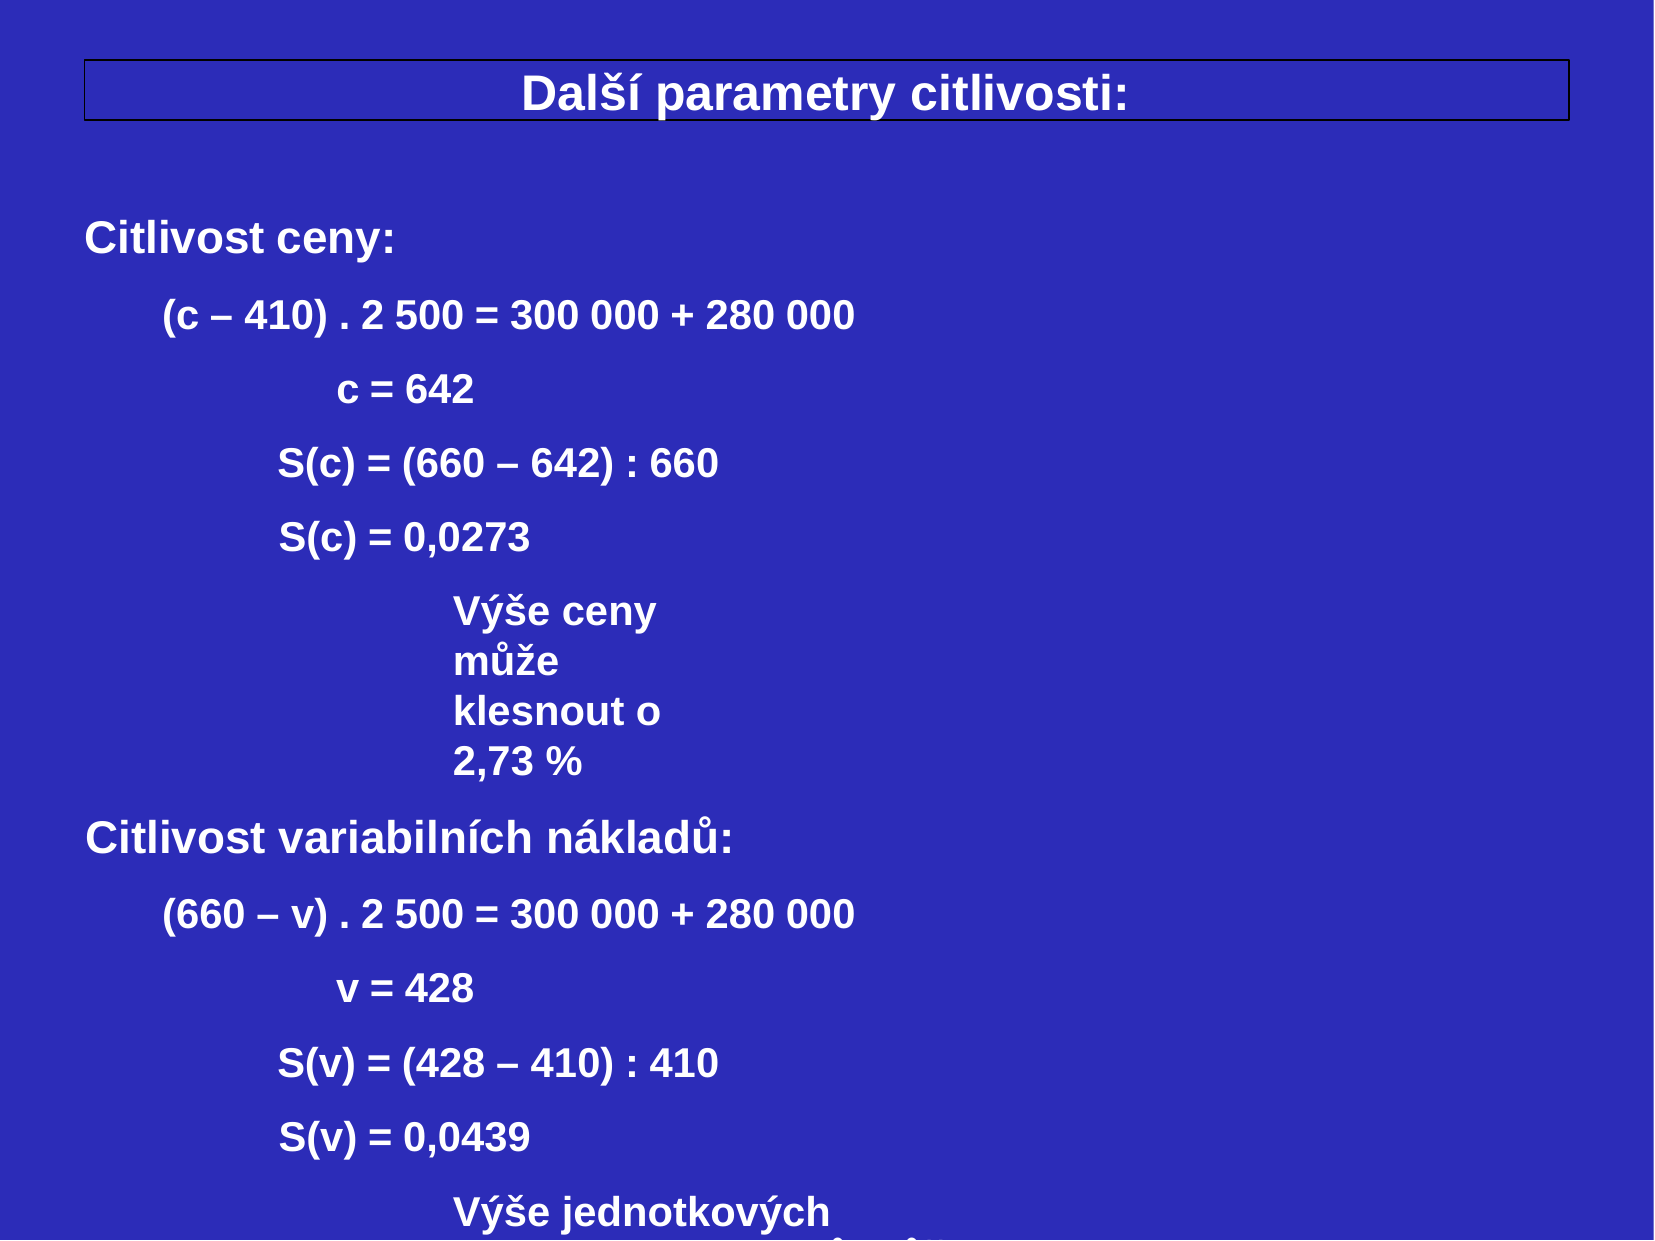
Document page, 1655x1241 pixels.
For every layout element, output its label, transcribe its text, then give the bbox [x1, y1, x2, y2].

text_box Další parametry citlivosti: [84, 60, 1569, 121]
text_box [0, 0, 1654, 1240]
text_box Citlivost ceny: (c – 410) . 2 500 = 300 000 + 280 000 c = 642 S(c) = (660 – 642) : 660 S(c) = 0,0273 Výše ceny může klesnout o 2,73 % Citlivost variabilních nákladů: (660 – v) . 2 500 = 300 000 + 280 000 v = 428 S(v) = (428 – 410) : 410 S(v) = 0,0439 Výše jednotkových variabilních nákladů může narůst o 4,39 % [82, 208, 1138, 1241]
